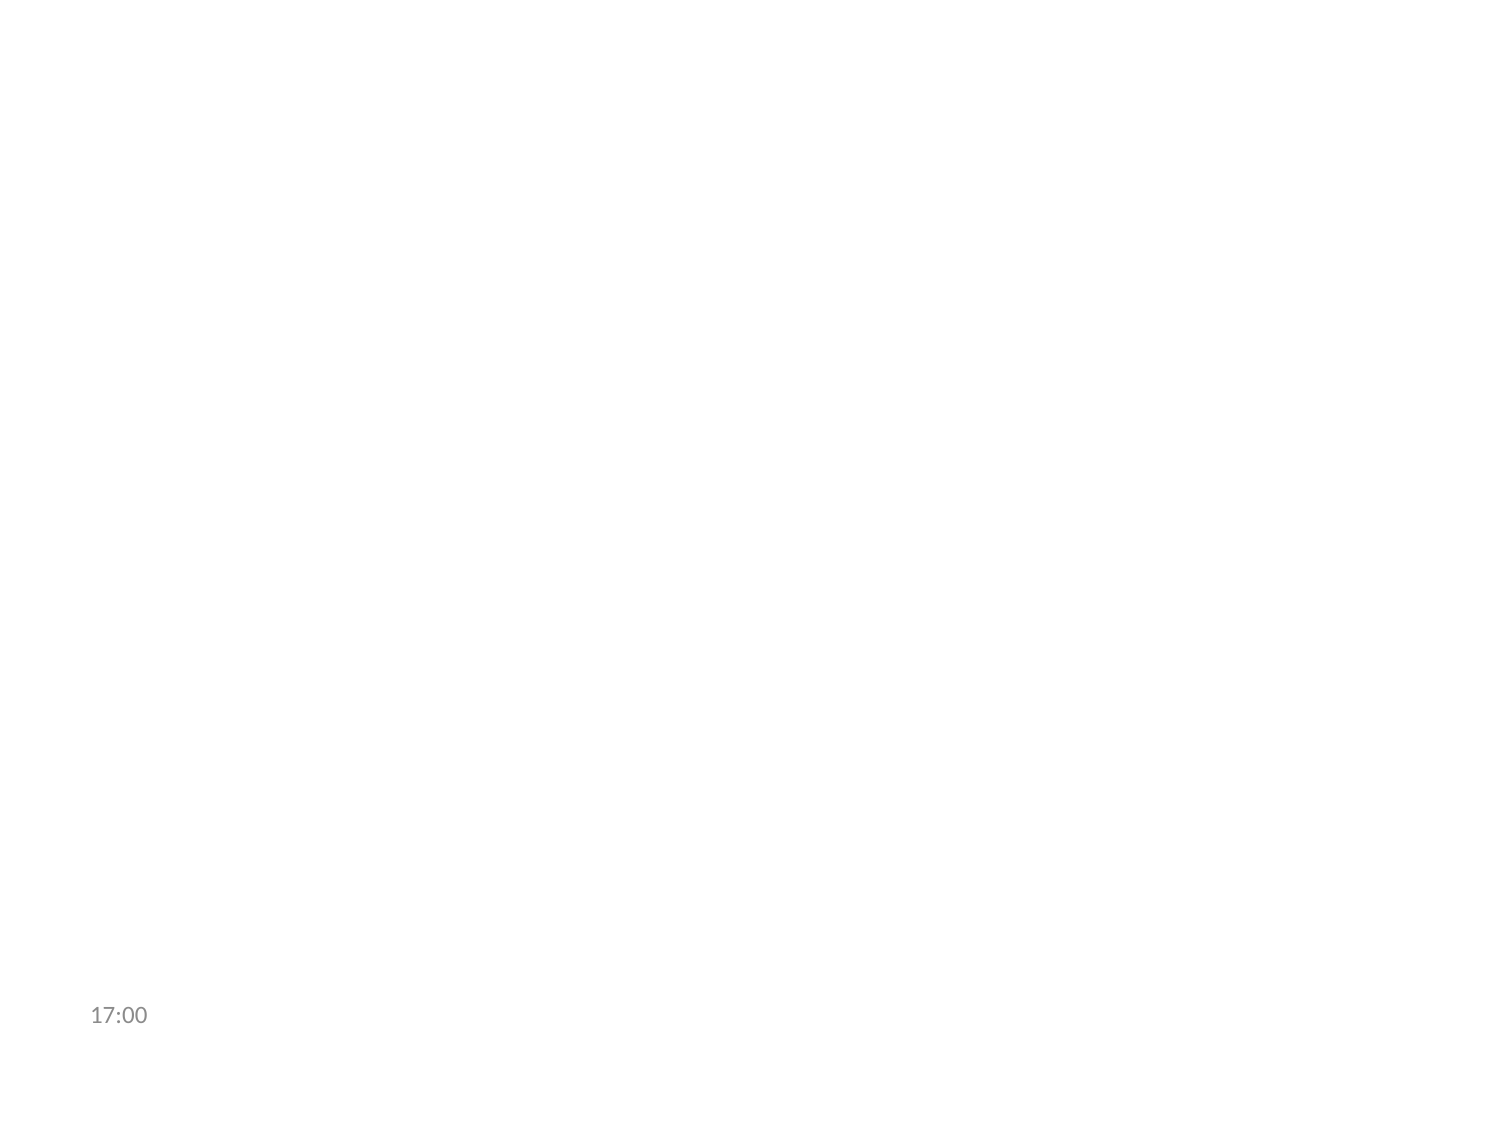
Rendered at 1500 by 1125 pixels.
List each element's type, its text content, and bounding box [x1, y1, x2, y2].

text_box 15:35 [75, 983, 425, 1044]
